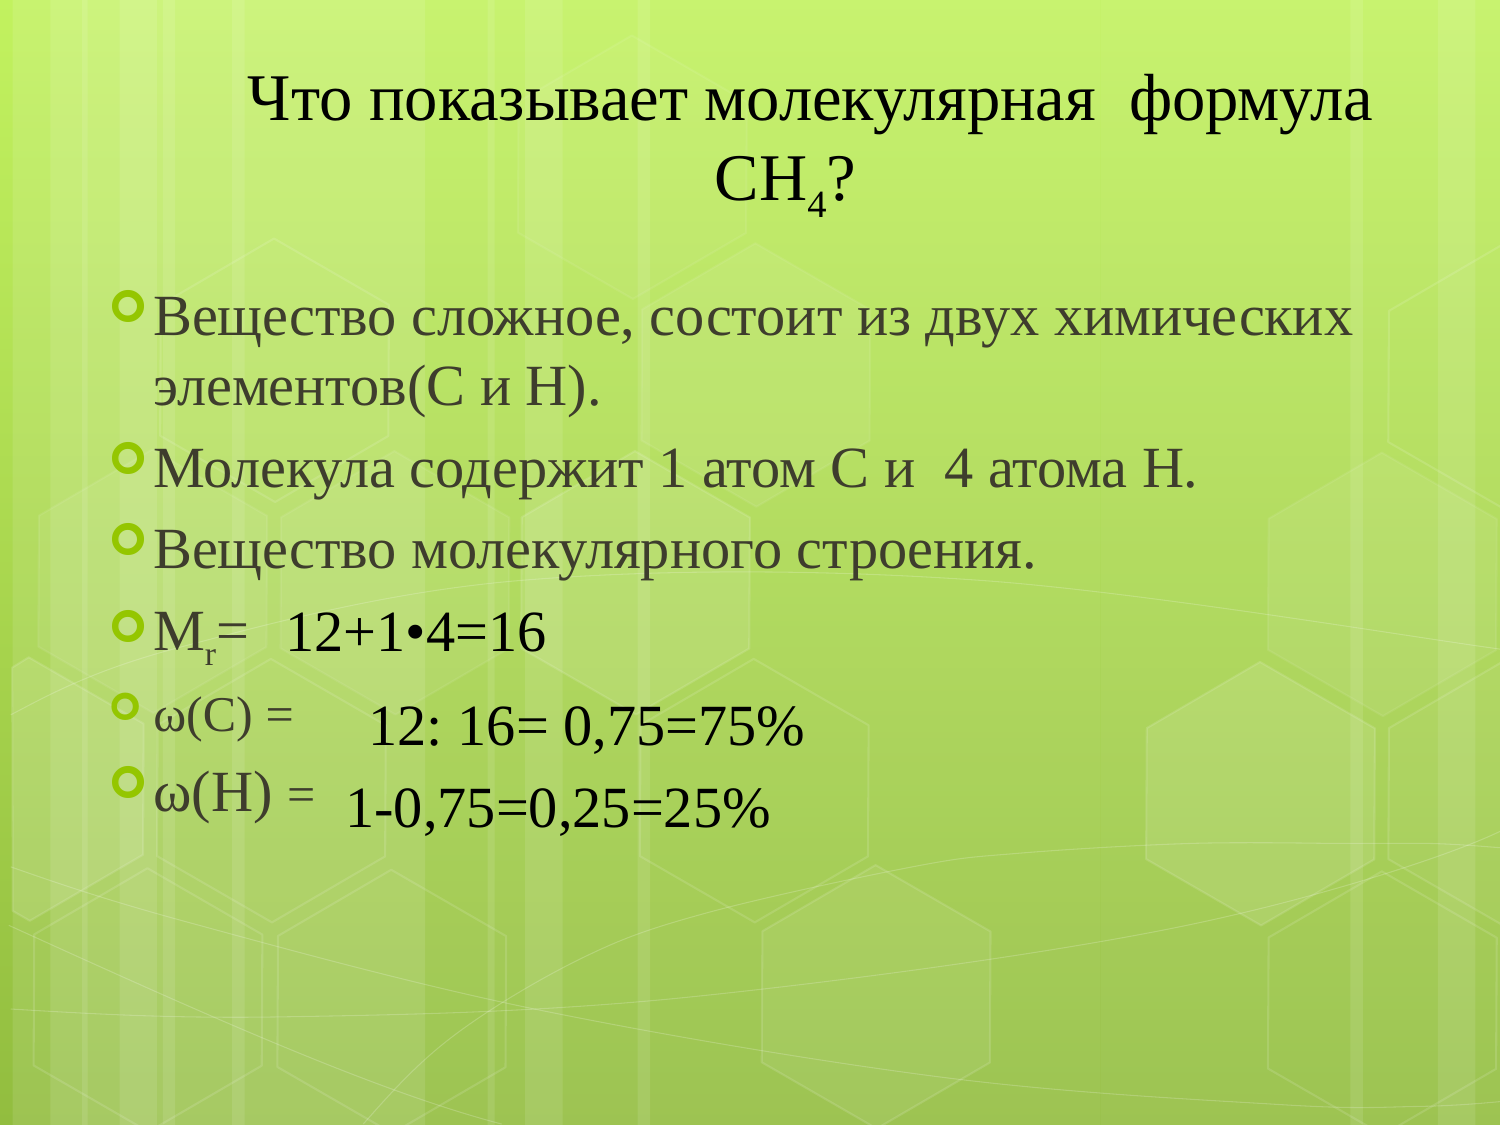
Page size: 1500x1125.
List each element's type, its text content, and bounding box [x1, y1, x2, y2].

title Что показывает молекулярная формула СН4? [105, 45, 1466, 233]
list Вещество сложное, состоит из двух химических элементов(С и Н). Молекула содержит 1 атом С и 4 атома Н. Вещество молекулярного строения. Mr= ω(С) = ω(Н) = [82, 269, 1442, 1057]
text_box 1-0,75=0,25=25% [330, 761, 786, 847]
text_box 12: 16= 0,75=75% [353, 679, 821, 765]
text_box 12+1•4=16 [270, 585, 562, 671]
